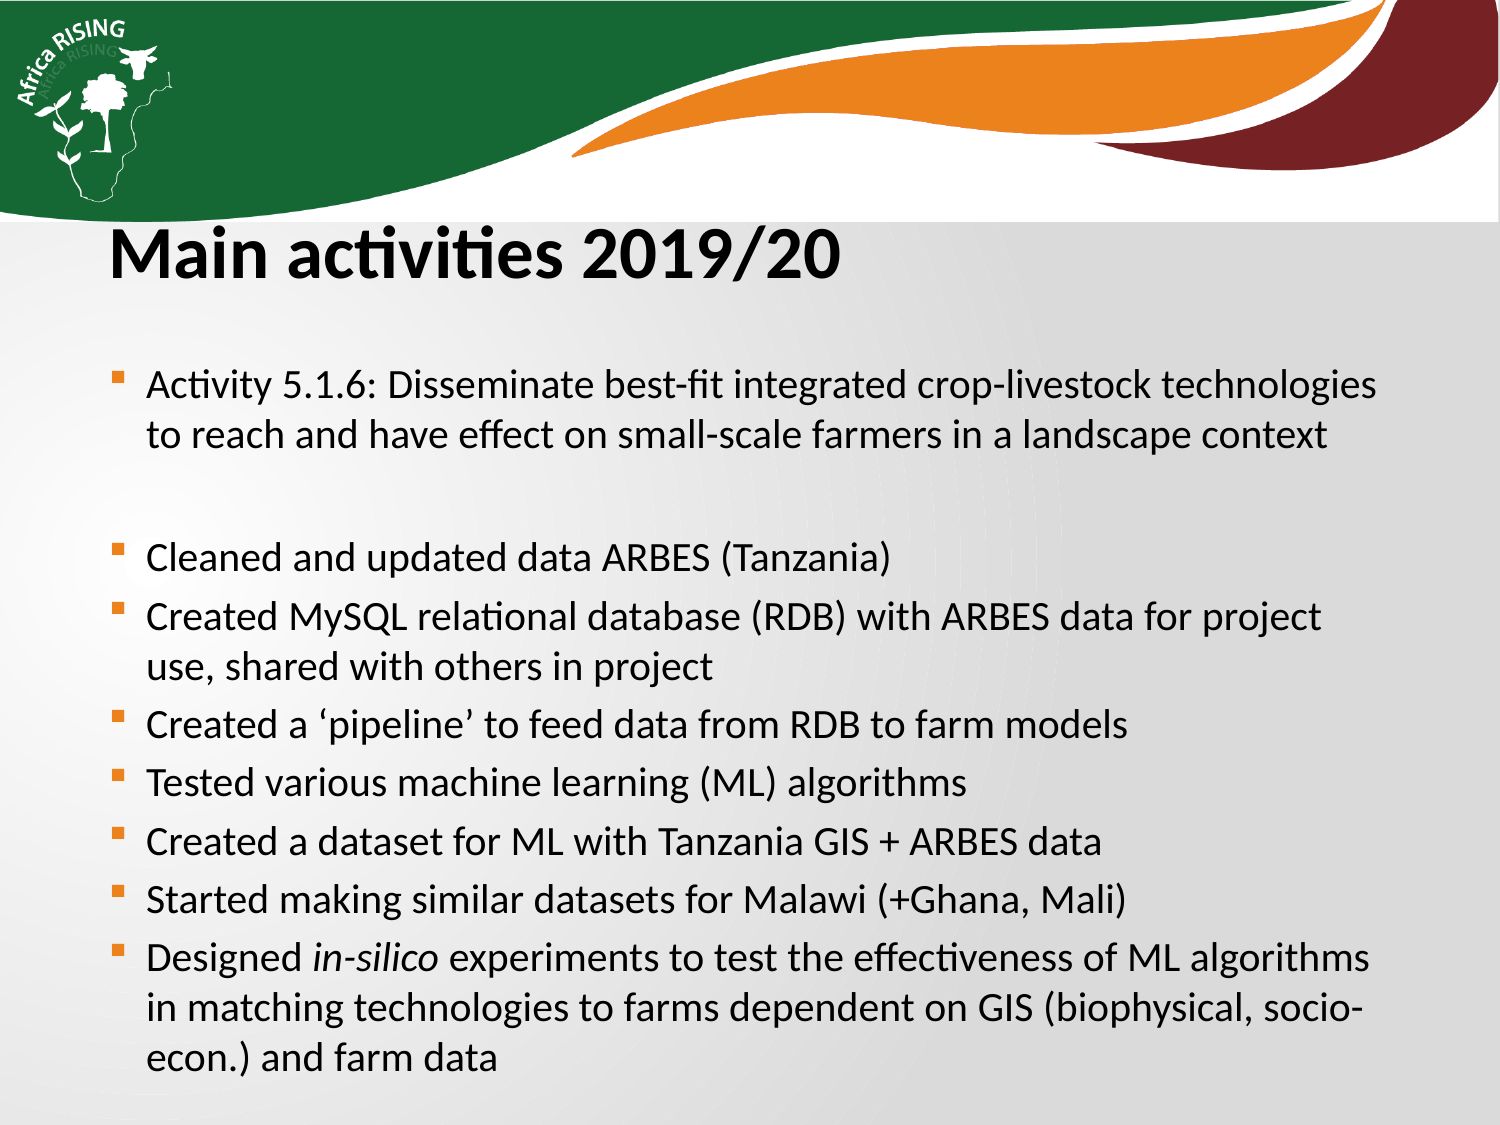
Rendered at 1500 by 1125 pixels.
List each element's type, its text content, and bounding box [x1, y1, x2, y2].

list Activity 5.1.6: Disseminate best-fit integrated crop-livestock technologies to reach and have effect on small-scale farmers in a landscape context Cleaned and updated data ARBES (Tanzania) Created MySQL relational database (RDB) with ARBES data for project use, shared with others in project Created a ‘pipeline’ to feed data from RDB to farm models Tested various machine learning (ML) algorithms Created a dataset for ML with Tanzania GIS + ARBES data Started making similar datasets for Malawi (+Ghana, Mali) Designed in-silico experiments to test the effectiveness of ML algorithms in matching technologies to farms dependent on GIS (biophysical, socio-econ.) and farm data [75, 384, 1412, 1071]
picture [0, 0, 1499, 222]
list Main activities 2019/20 [75, 196, 1412, 384]
